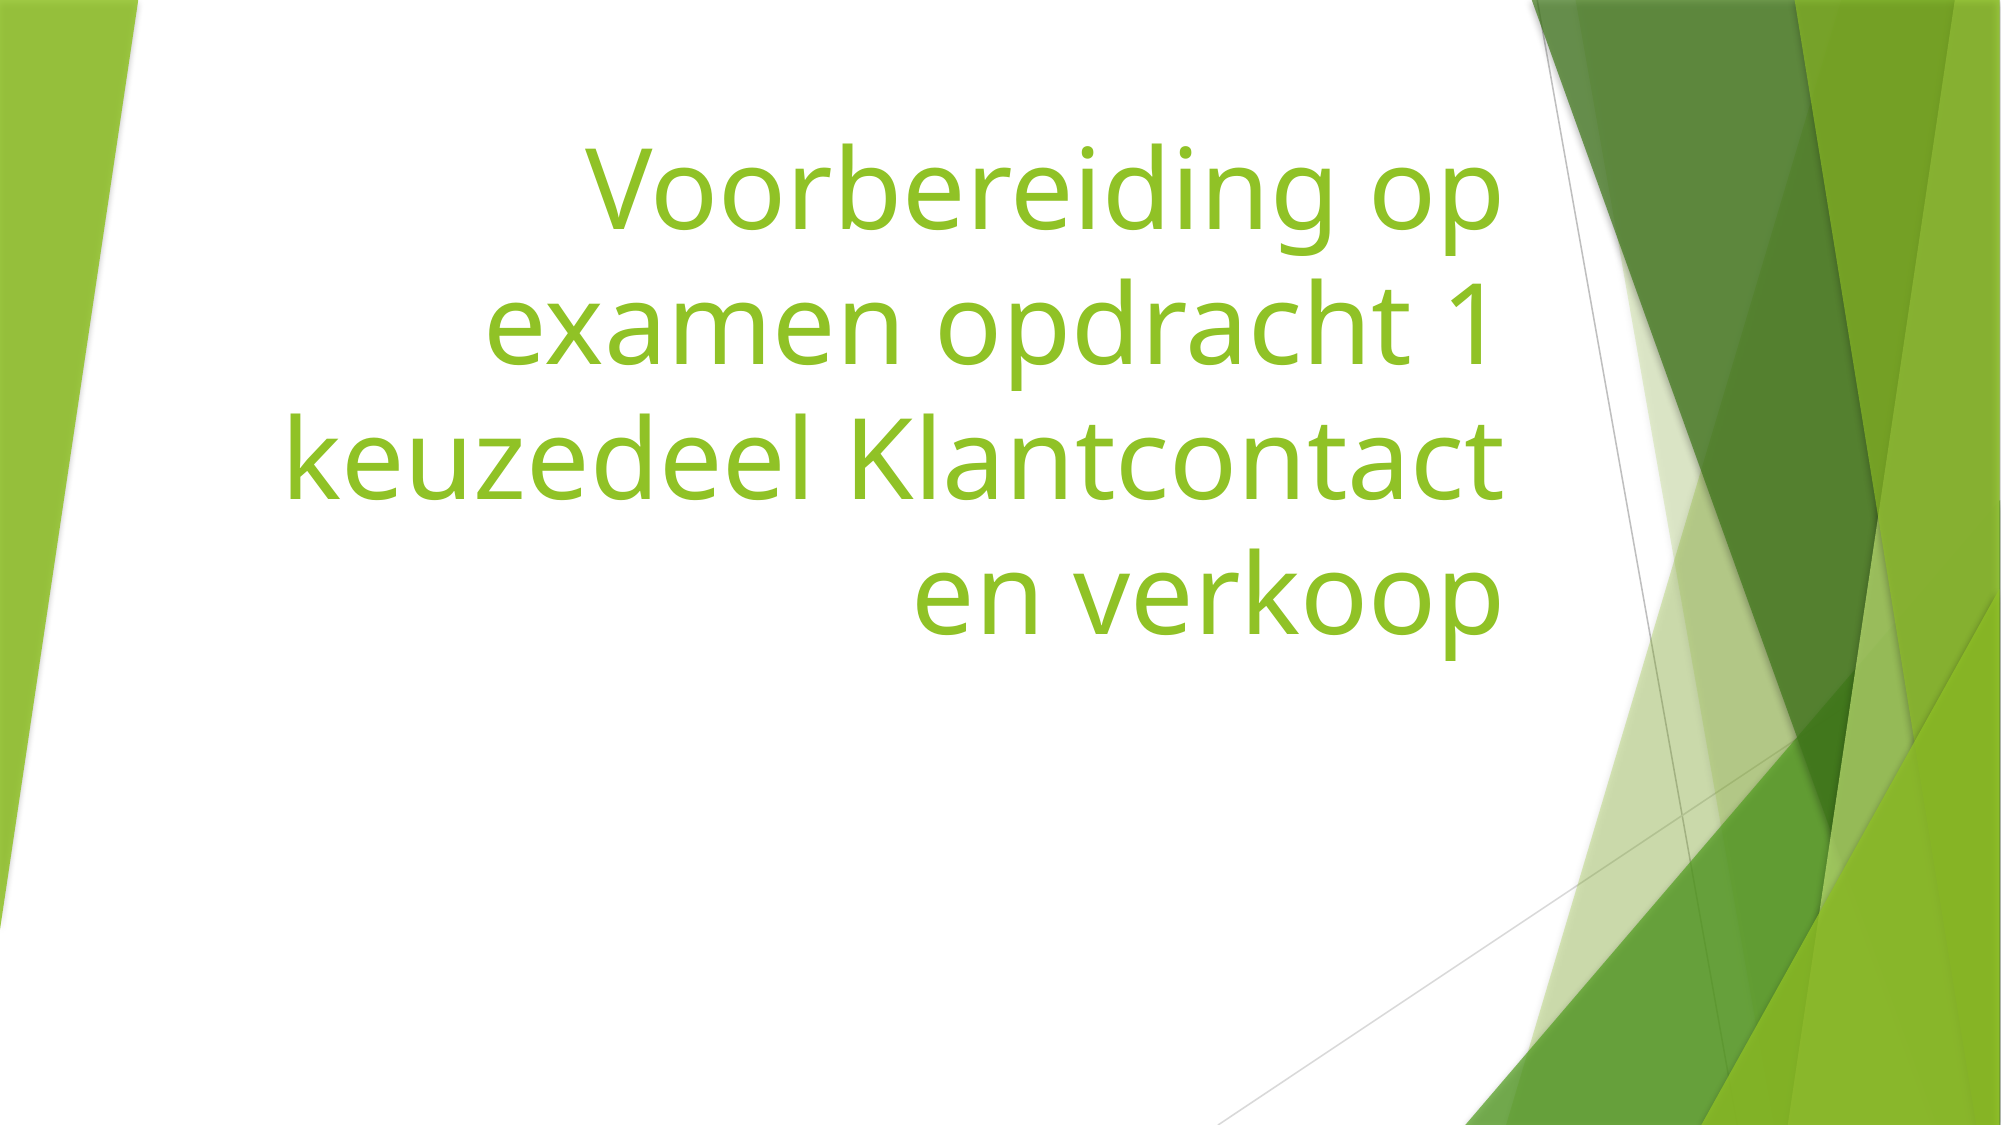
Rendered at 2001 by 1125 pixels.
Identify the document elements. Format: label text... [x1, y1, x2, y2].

title Voorbereiding op examen opdracht 1 keuzedeel Klantcontact en verkoop [247, 394, 1522, 665]
